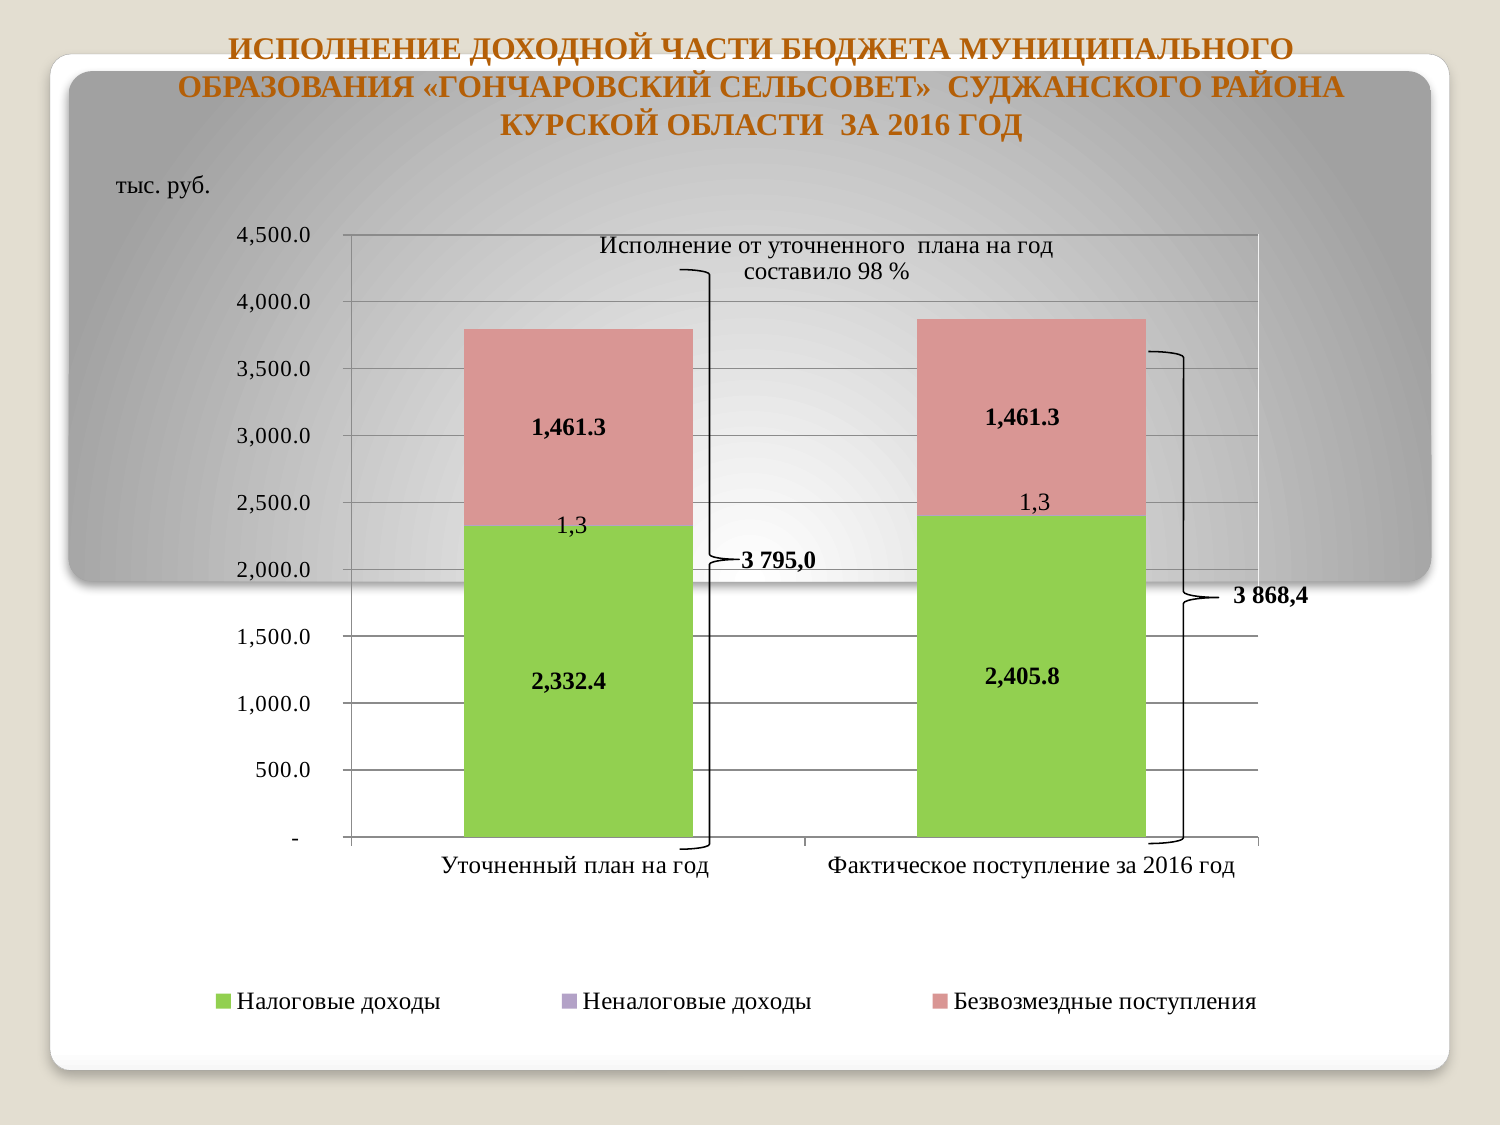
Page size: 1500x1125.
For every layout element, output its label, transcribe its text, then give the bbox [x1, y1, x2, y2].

title Исполнение доходной части бюджета муниципального образования «Гончаровский сельсовет» суджанского района курской области за 2016 год [123, 19, 1399, 149]
chart [81, 210, 1395, 1055]
text_box тыс. руб. [101, 160, 226, 206]
